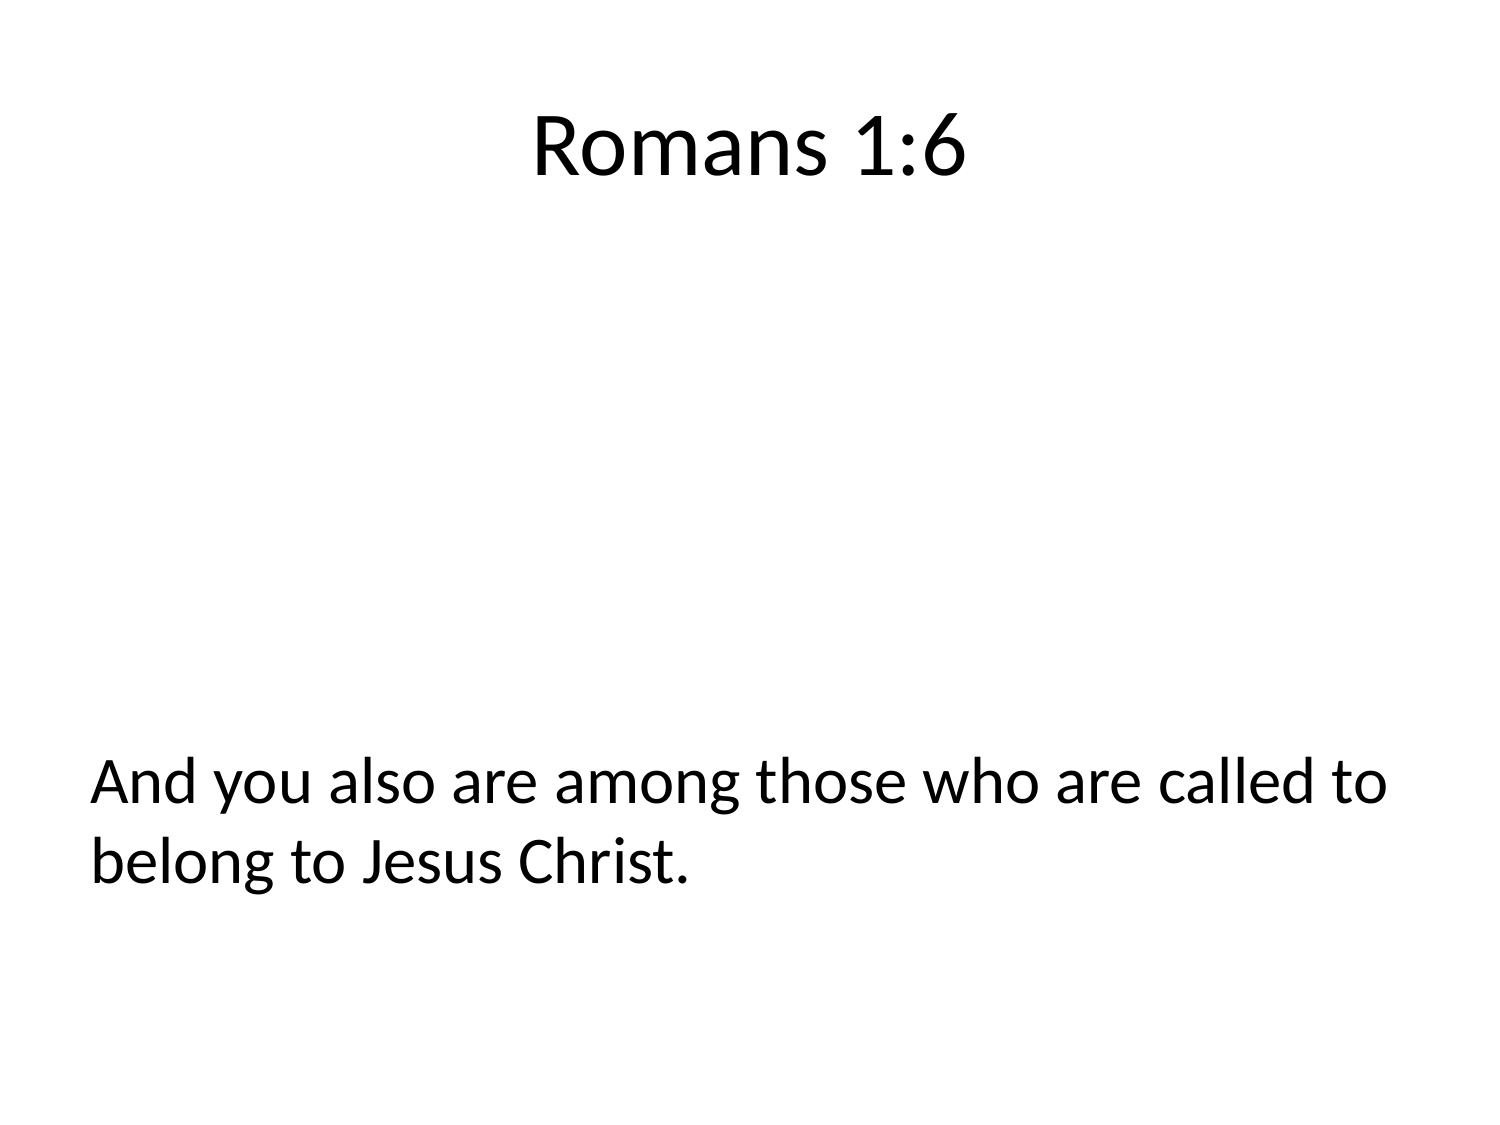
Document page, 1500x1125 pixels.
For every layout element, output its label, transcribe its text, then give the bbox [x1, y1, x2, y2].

list And you also are among those who are called to belong to Jesus Christ. [75, 262, 1425, 1005]
title Romans 1:6 [75, 45, 1425, 233]
